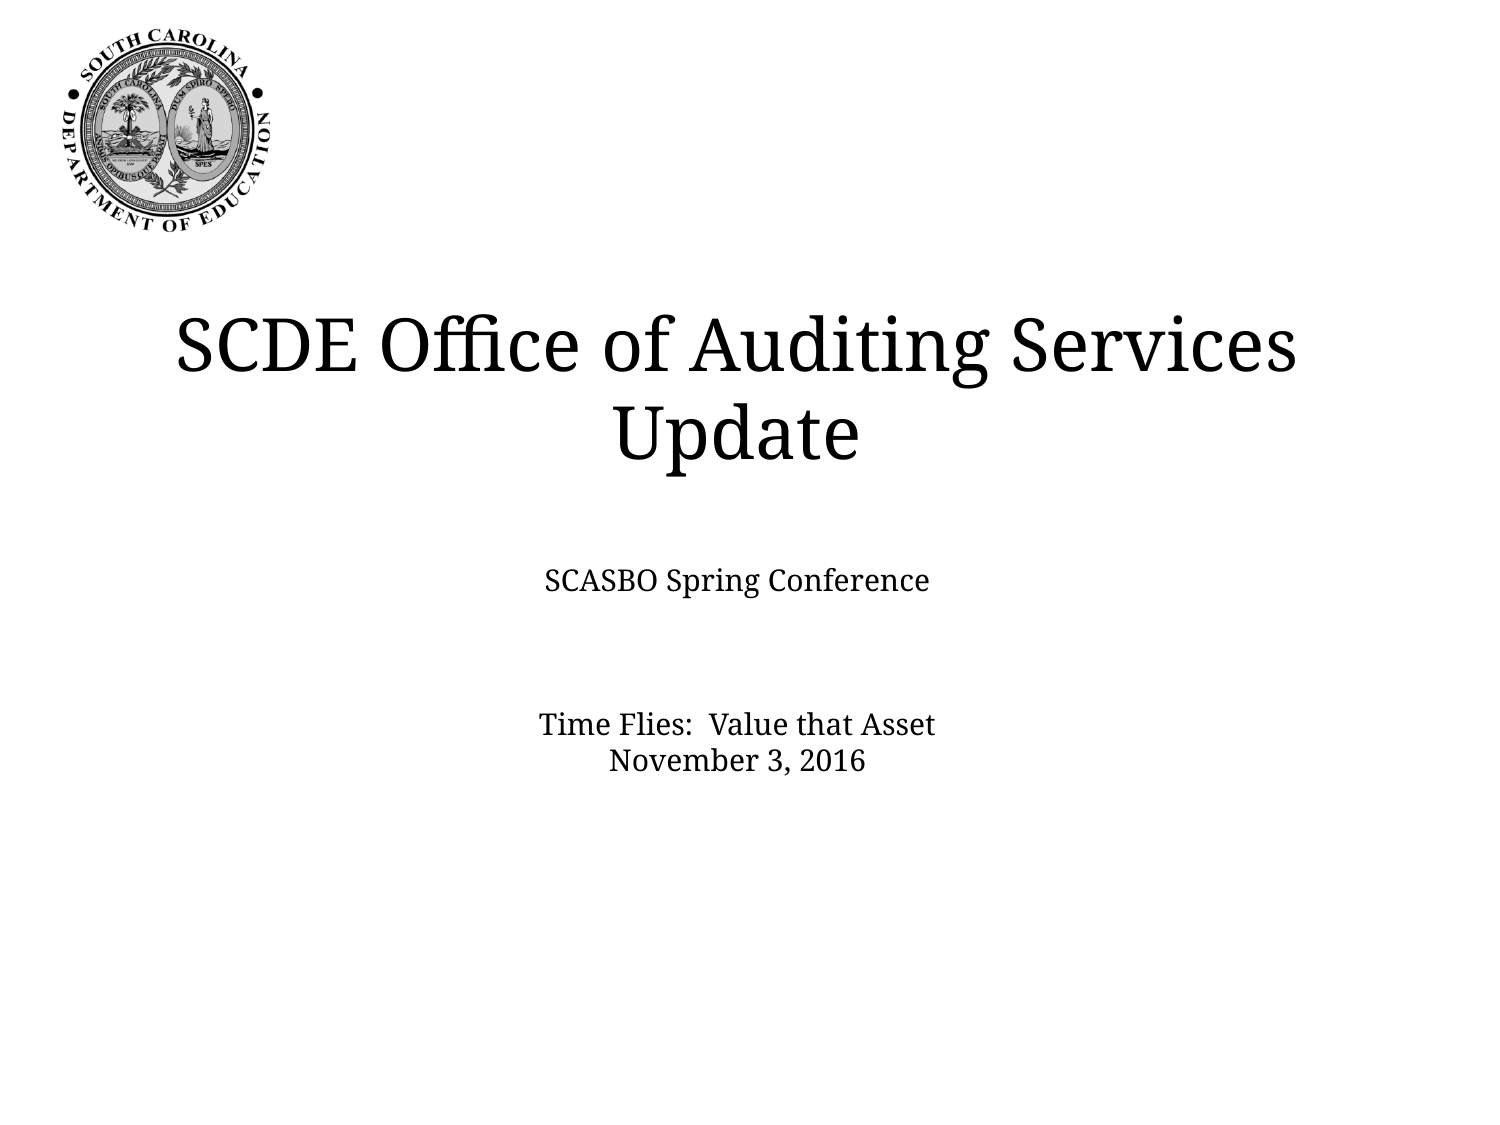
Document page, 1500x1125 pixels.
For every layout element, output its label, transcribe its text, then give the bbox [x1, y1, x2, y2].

title SCDE Office of Auditing Services Update SCASBO Spring Conference Time Flies: Value that Asset November 3, 2016 [99, 287, 1375, 788]
picture [50, 24, 280, 238]
